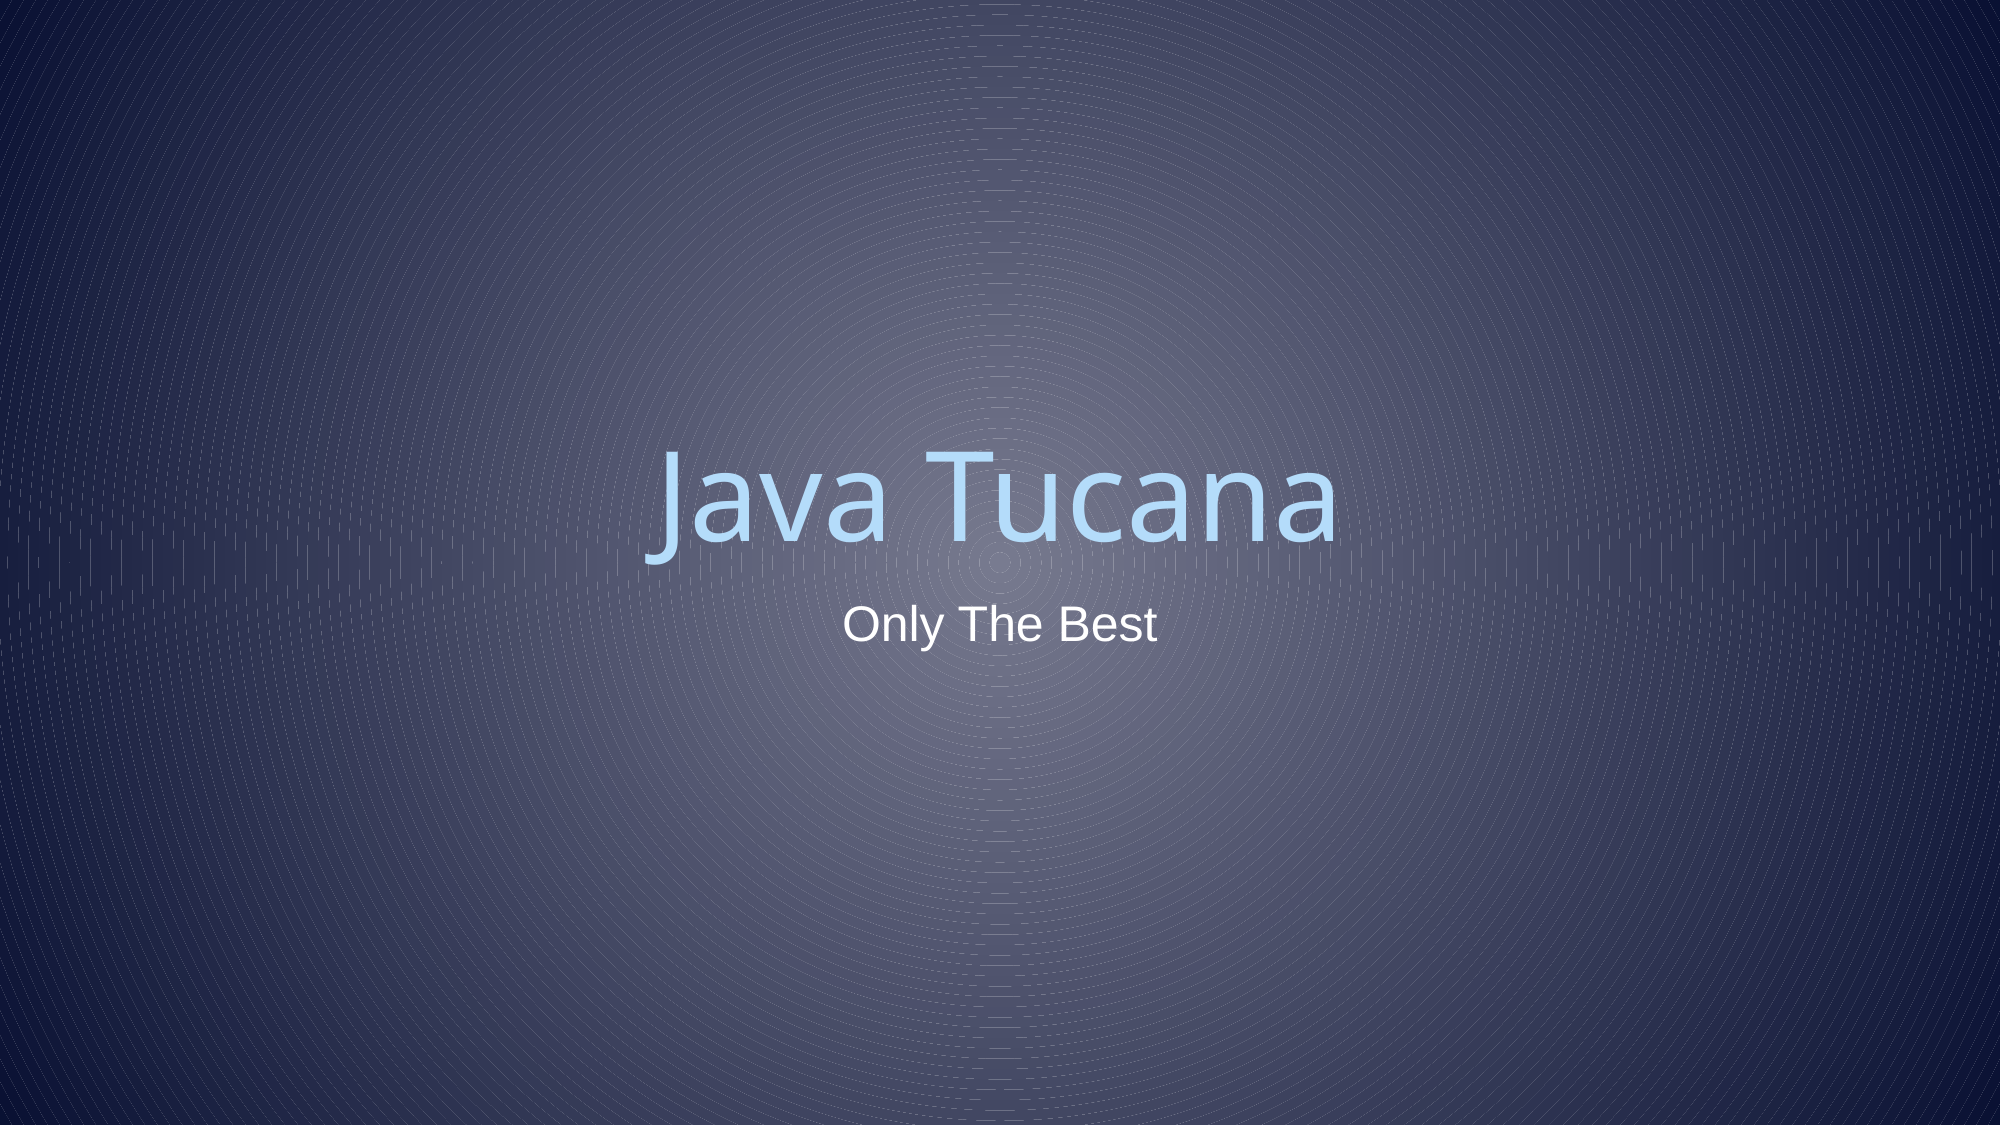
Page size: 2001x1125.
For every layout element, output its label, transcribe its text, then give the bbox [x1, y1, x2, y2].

title Java Tucana [249, 184, 1750, 576]
subtitle Only The Best [249, 590, 1750, 863]
